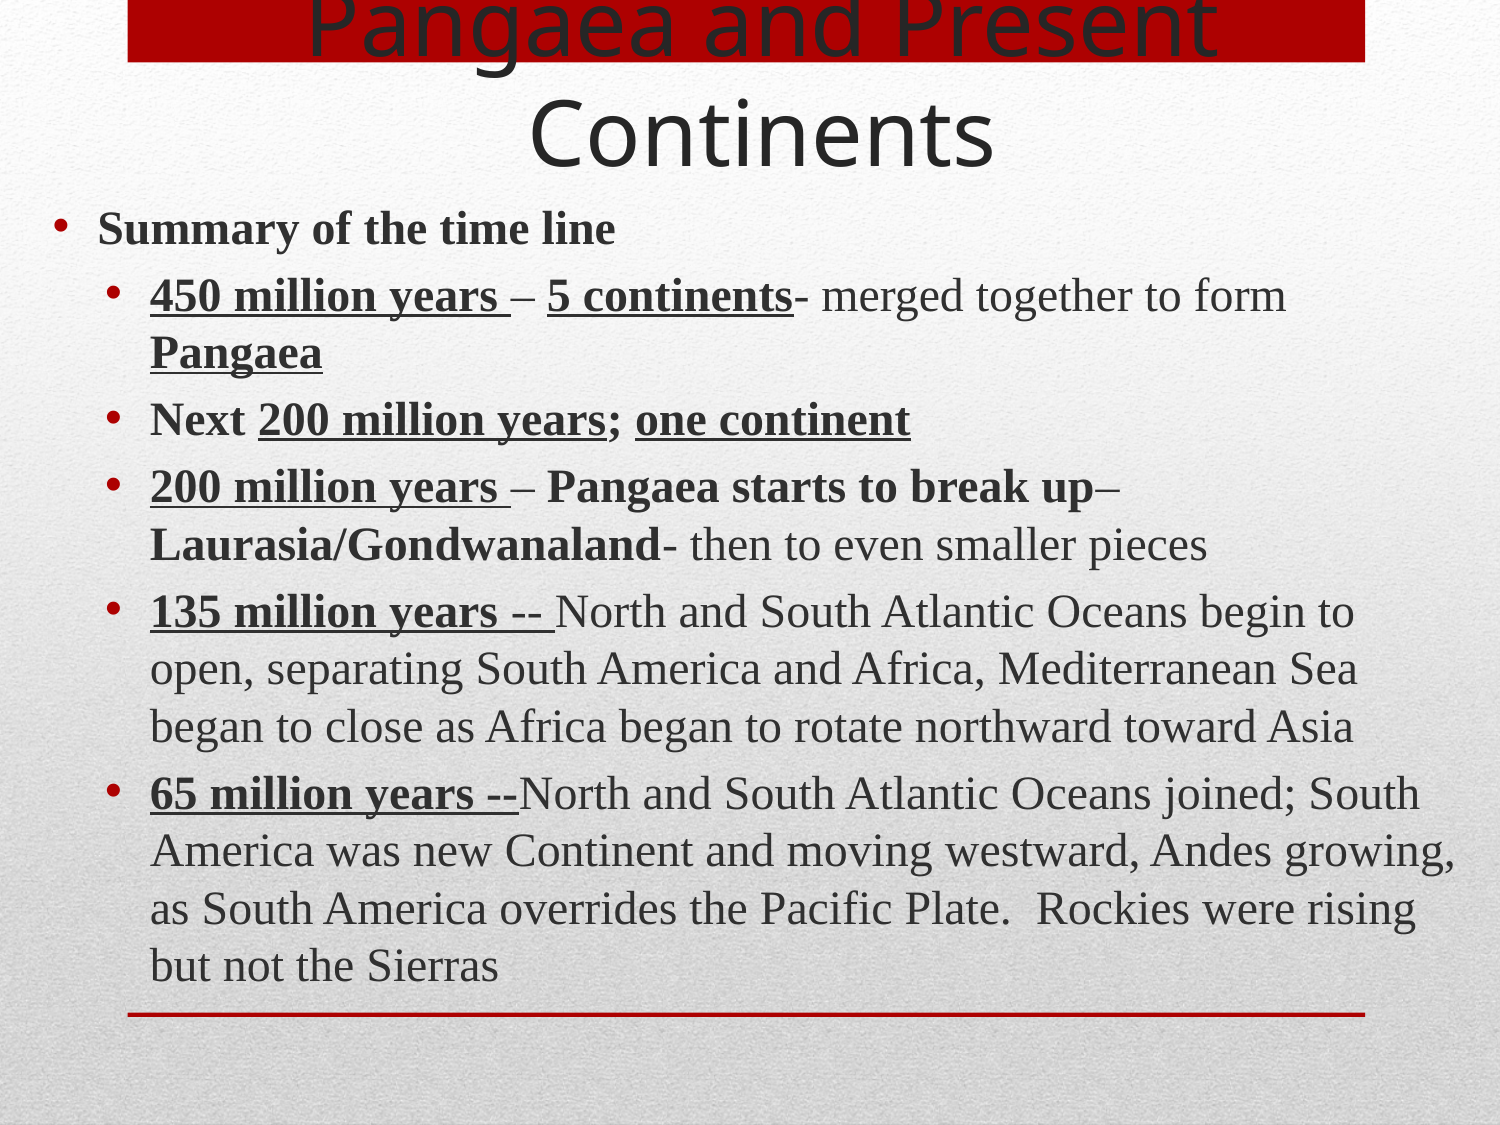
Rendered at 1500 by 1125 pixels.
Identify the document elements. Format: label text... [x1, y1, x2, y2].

list Summary of the time line 450 million years – 5 continents- merged together to form Pangaea Next 200 million years; one continent 200 million years – Pangaea starts to break up– Laurasia/Gondwanaland- then to even smaller pieces 135 million years -- North and South Atlantic Oceans begin to open, separating South America and Africa, Mediterranean Sea began to close as Africa began to rotate northward toward Asia 65 million years --North and South Atlantic Oceans joined; South America was new Continent and moving westward, Andes growing, as South America overrides the Pacific Plate. Rockies were rising but not the Sierras [37, 149, 1475, 1038]
title Pangaea and Present Continents [75, 4, 1450, 149]
